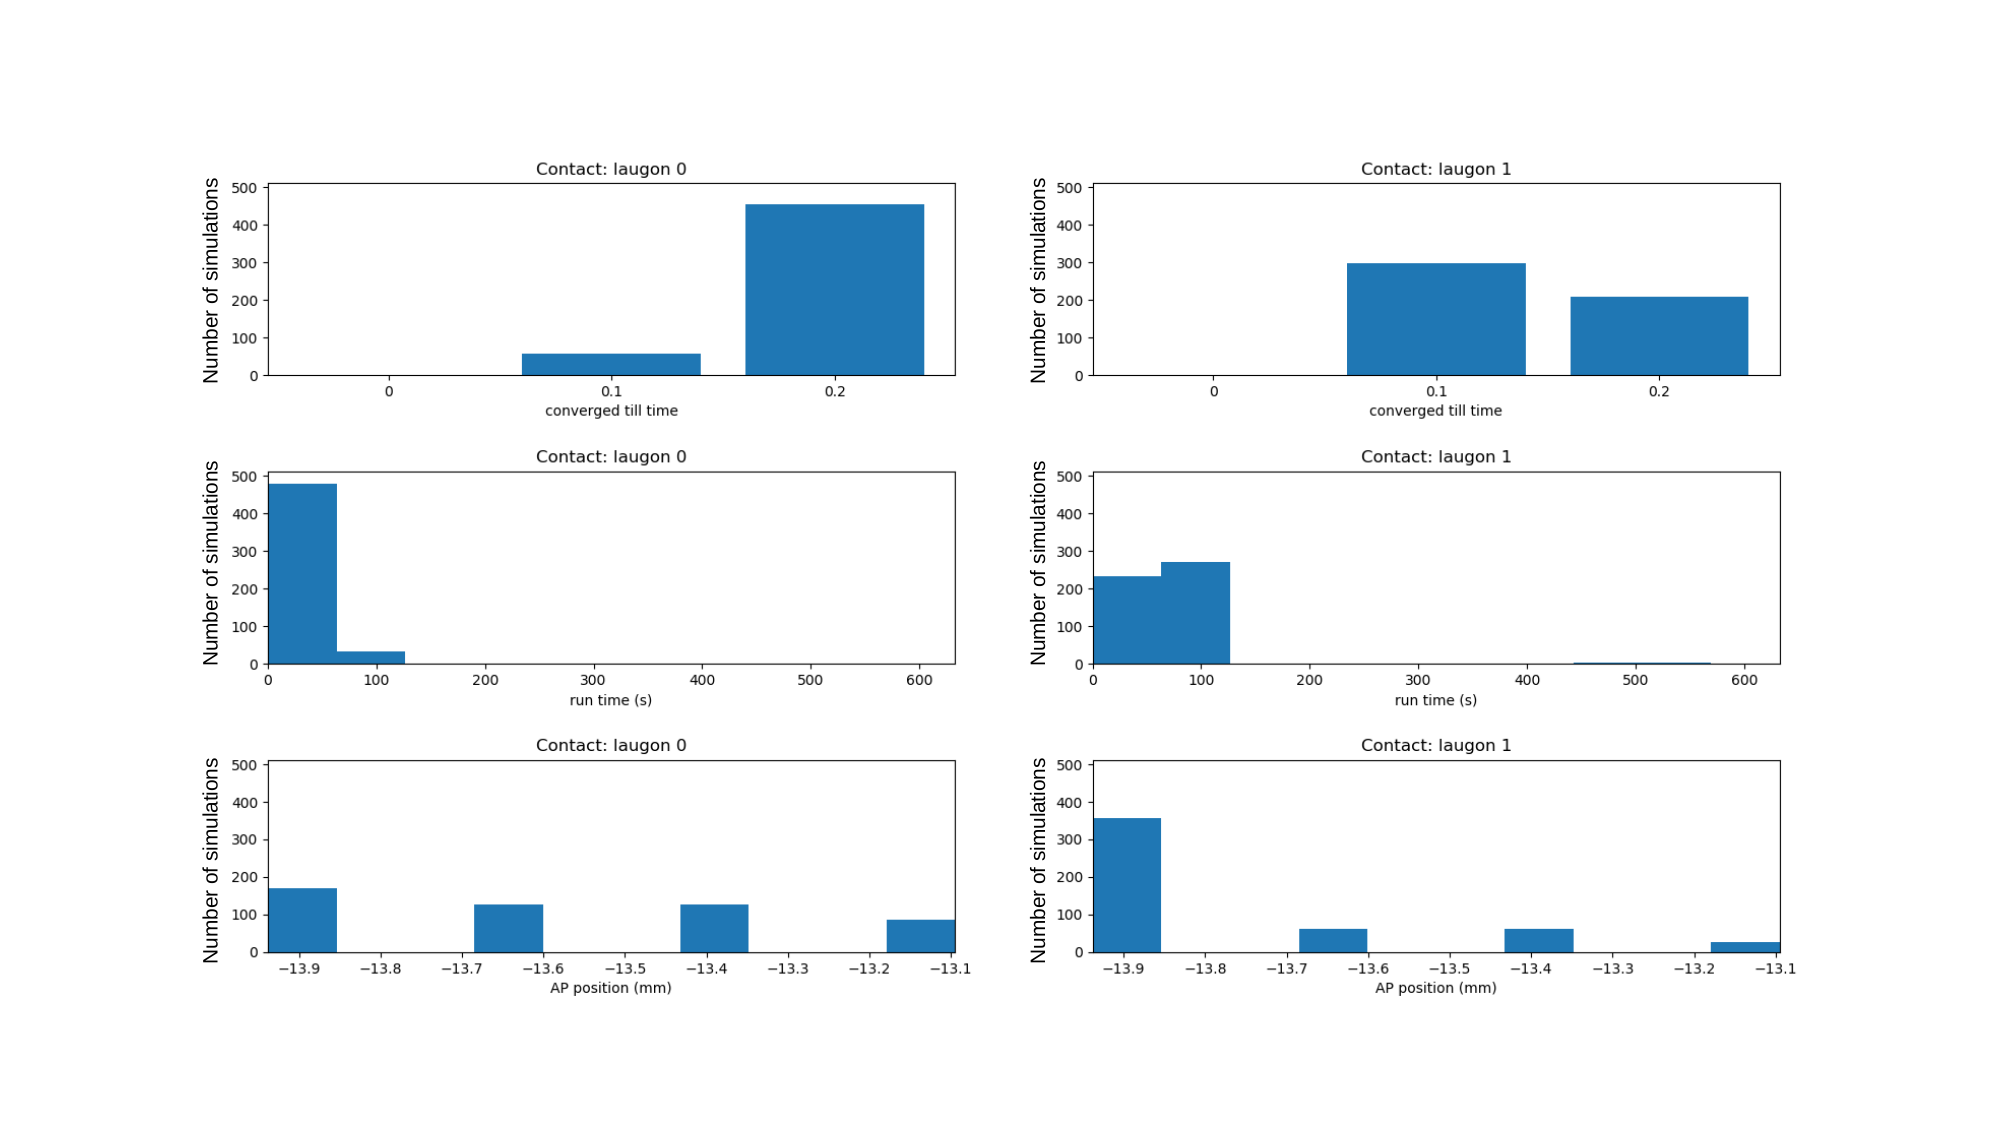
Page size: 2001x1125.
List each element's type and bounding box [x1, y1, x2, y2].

picture [24, 63, 1975, 1062]
